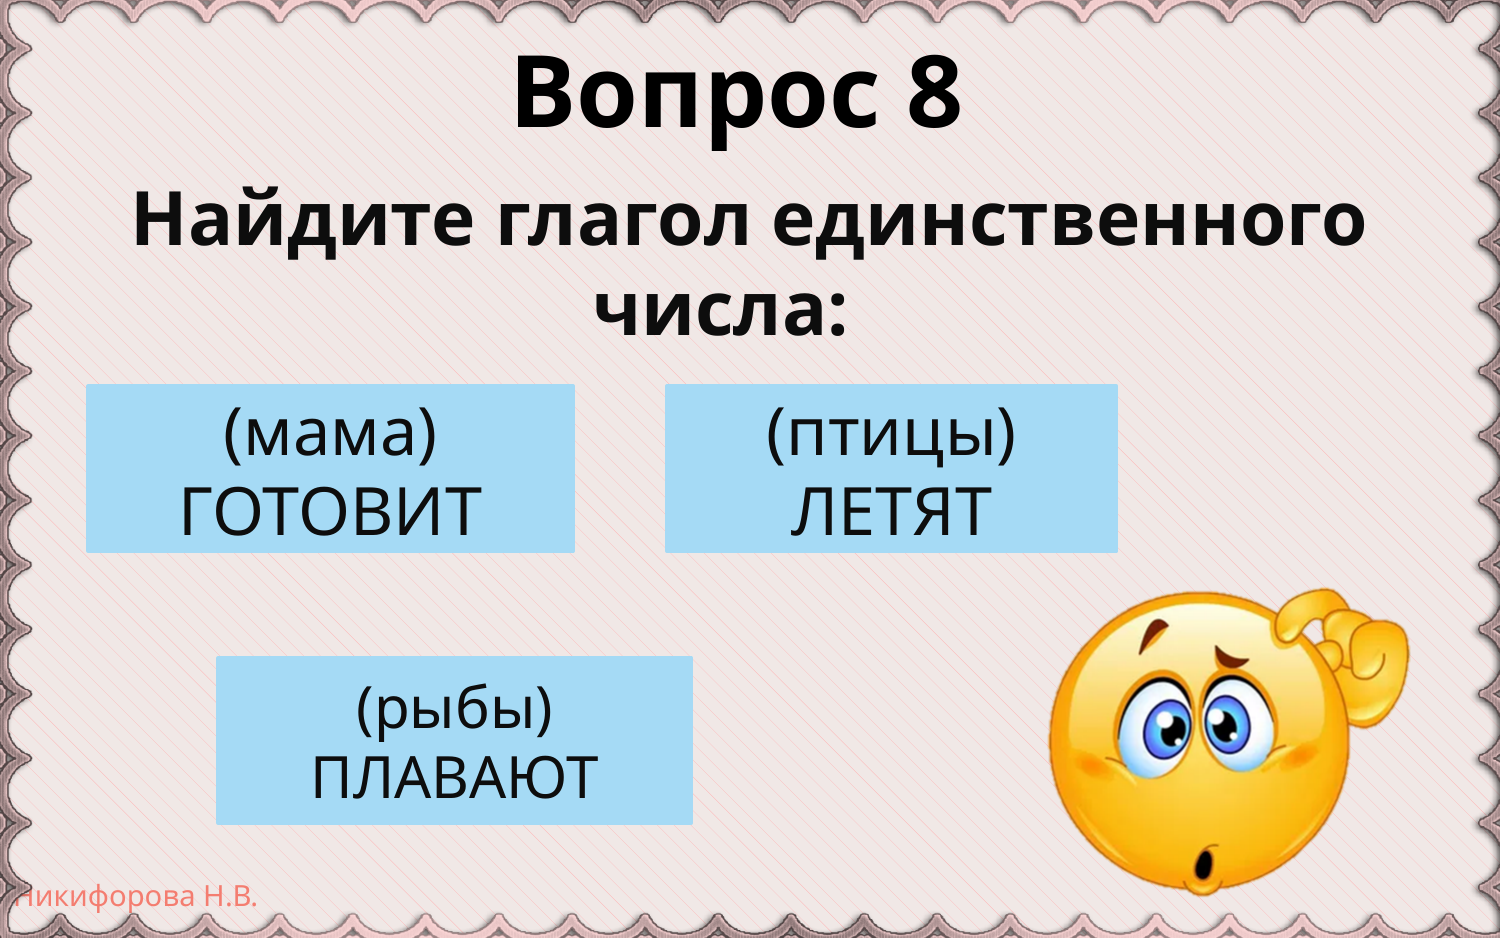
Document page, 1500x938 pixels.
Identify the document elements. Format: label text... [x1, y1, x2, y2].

text_box Найдите глагол единственного числа: [66, 162, 1434, 358]
text_box (мама) ГОТОВИТ [86, 384, 575, 553]
text_box Вопрос 8 [135, 19, 1365, 155]
picture [892, 528, 1500, 937]
text_box (птицы) ЛЕТЯТ [665, 384, 1118, 553]
text_box (рыбы) ПЛАВАЮТ [216, 656, 693, 825]
